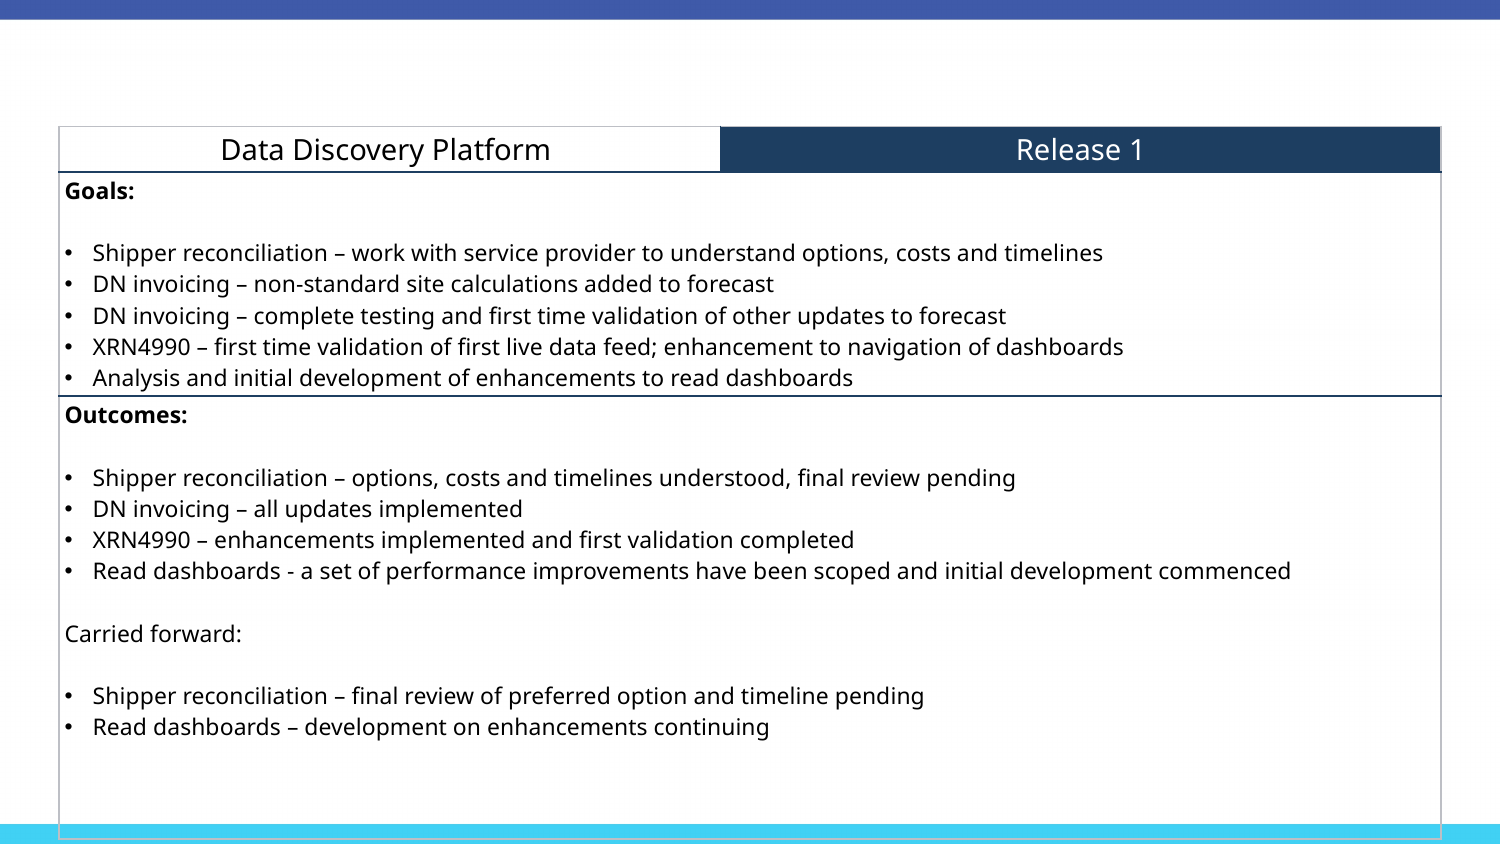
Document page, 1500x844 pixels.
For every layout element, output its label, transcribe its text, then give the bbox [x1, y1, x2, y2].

picture [0, 0, 1500, 844]
table_header Data Discovery Platform [60, 127, 720, 171]
table_cell Goals: Shipper reconciliation – work with service provider to understand options, costs and timelines DN invoicing – non-standard site calculations added to forecast DN invoicing – complete testing and first time validation of other updates to forecast XRN4990 – first time validation of first live data feed; enhancement to navigation of dashboards Analysis and initial development of enhancements to read dashboards [60, 173, 1440, 395]
table_cell Outcomes: Shipper reconciliation – options, costs and timelines understood, final review pending DN invoicing – all updates implemented XRN4990 – enhancements implemented and first validation completed Read dashboards - a set of performance improvements have been scoped and initial development commenced Carried forward: Shipper reconciliation – final review of preferred option and timeline pending Read dashboards – development on enhancements continuing [60, 397, 1440, 838]
table_header Release 1 [721, 127, 1440, 171]
